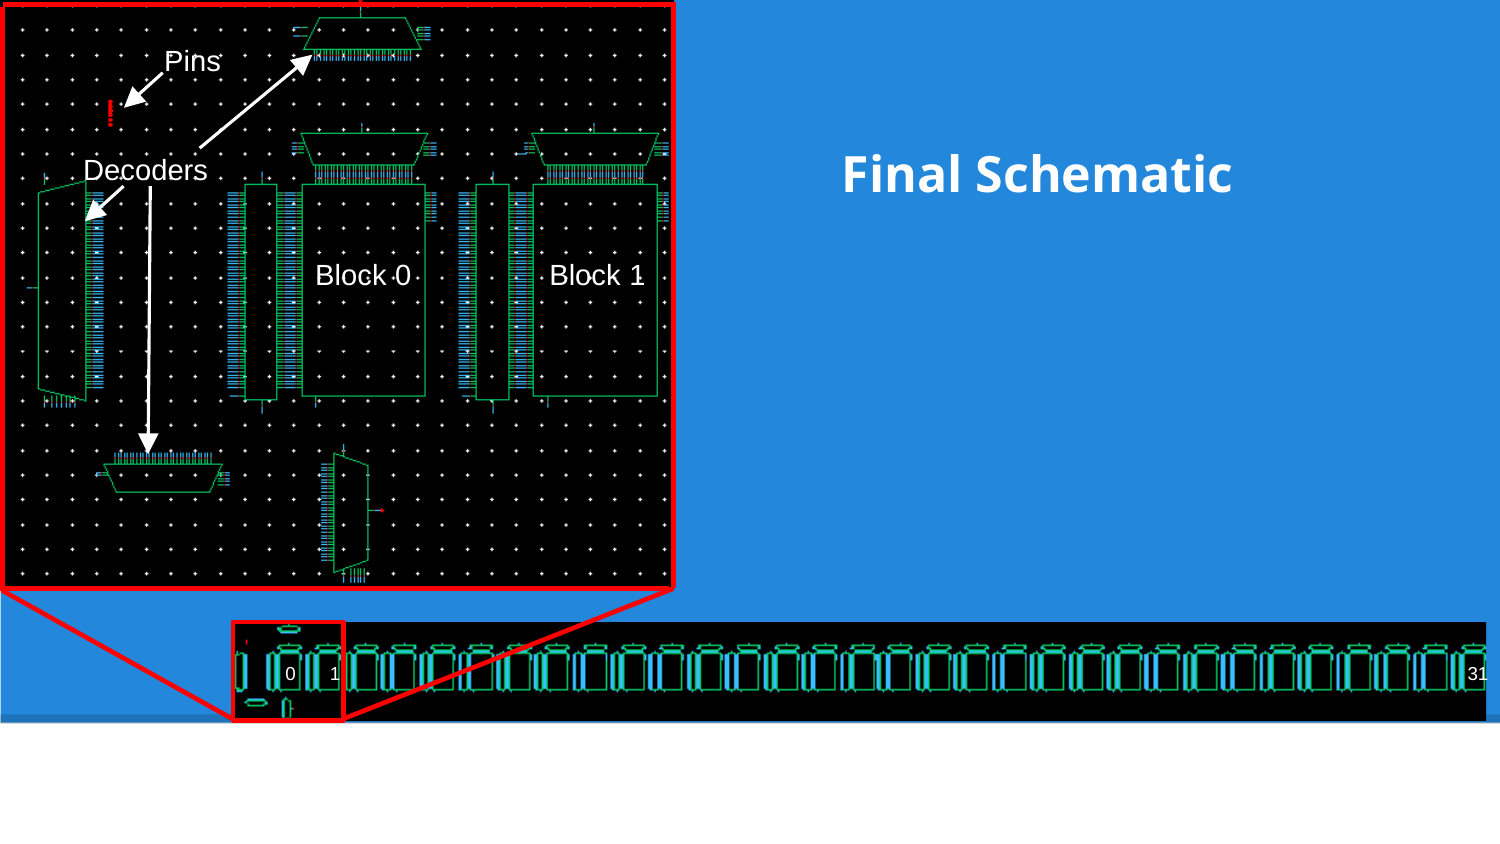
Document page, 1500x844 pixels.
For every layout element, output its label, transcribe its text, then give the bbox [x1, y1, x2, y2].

text_box Pins [149, 26, 249, 102]
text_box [343, 593, 674, 719]
text_box [8, 13, 669, 586]
text_box [677, 622, 1487, 721]
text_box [1, 596, 237, 722]
text_box 31 [1452, 646, 1500, 696]
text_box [123, 72, 163, 108]
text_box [199, 54, 313, 149]
text_box Block 0 [300, 240, 440, 316]
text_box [147, 185, 151, 455]
text_box 0 [270, 646, 310, 696]
text_box [0, 0, 675, 7]
text_box Block 1 [534, 240, 669, 316]
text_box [84, 185, 124, 222]
text_box Decoders [68, 136, 233, 211]
text_box [240, 622, 339, 721]
text_box 1 [314, 646, 338, 696]
title Final Schematic [826, 77, 1437, 218]
